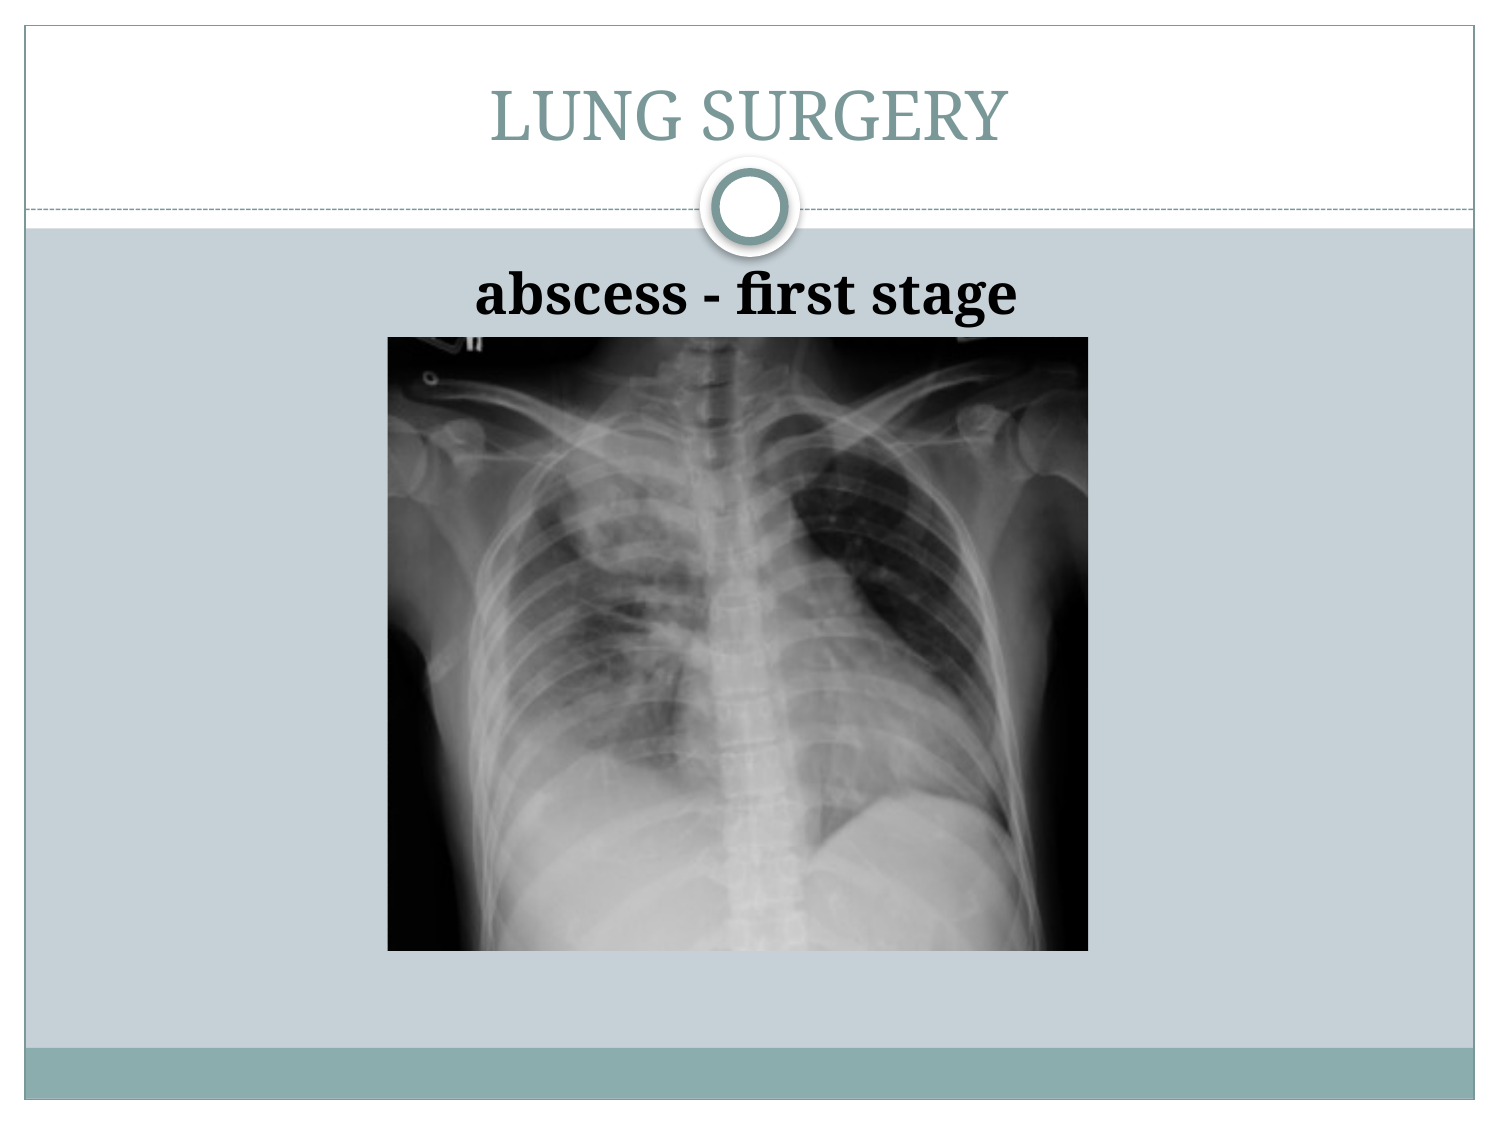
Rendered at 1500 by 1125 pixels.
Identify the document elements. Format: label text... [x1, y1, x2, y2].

picture [387, 337, 1089, 952]
title LUNG SURGERY [49, 37, 1450, 162]
list abscess - first stage [49, 250, 1445, 1001]
